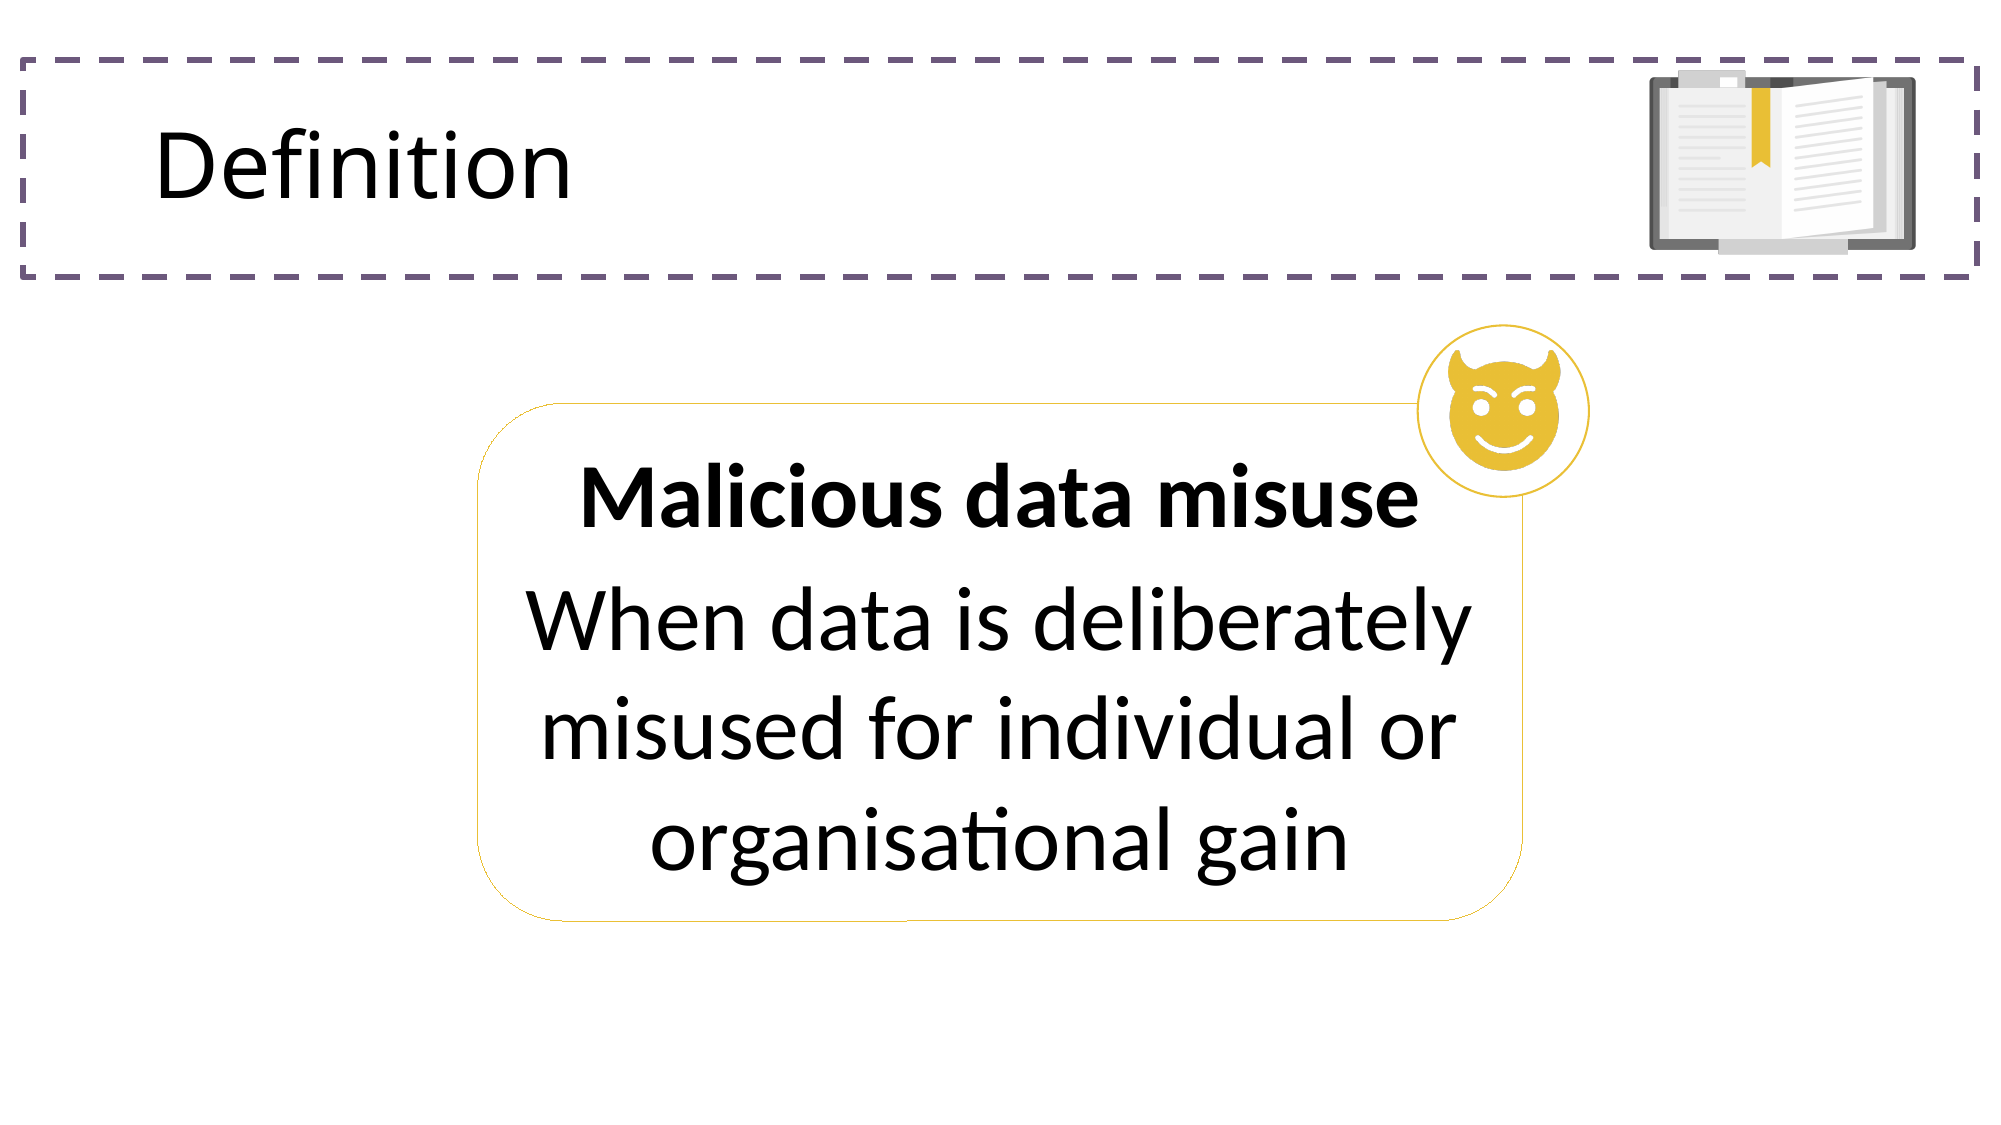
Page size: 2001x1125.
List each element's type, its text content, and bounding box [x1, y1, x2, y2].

text_box [1573, 359, 1590, 463]
text_box [1458, 485, 1549, 498]
picture [1649, 0, 1955, 341]
title Definition [137, 59, 1863, 278]
text_box Malicious data misuse When data is deliberately misused for individual or organisational gain [477, 403, 1523, 922]
text_box [1416, 357, 1435, 465]
picture [1435, 347, 1573, 485]
text_box [1444, 324, 1562, 347]
